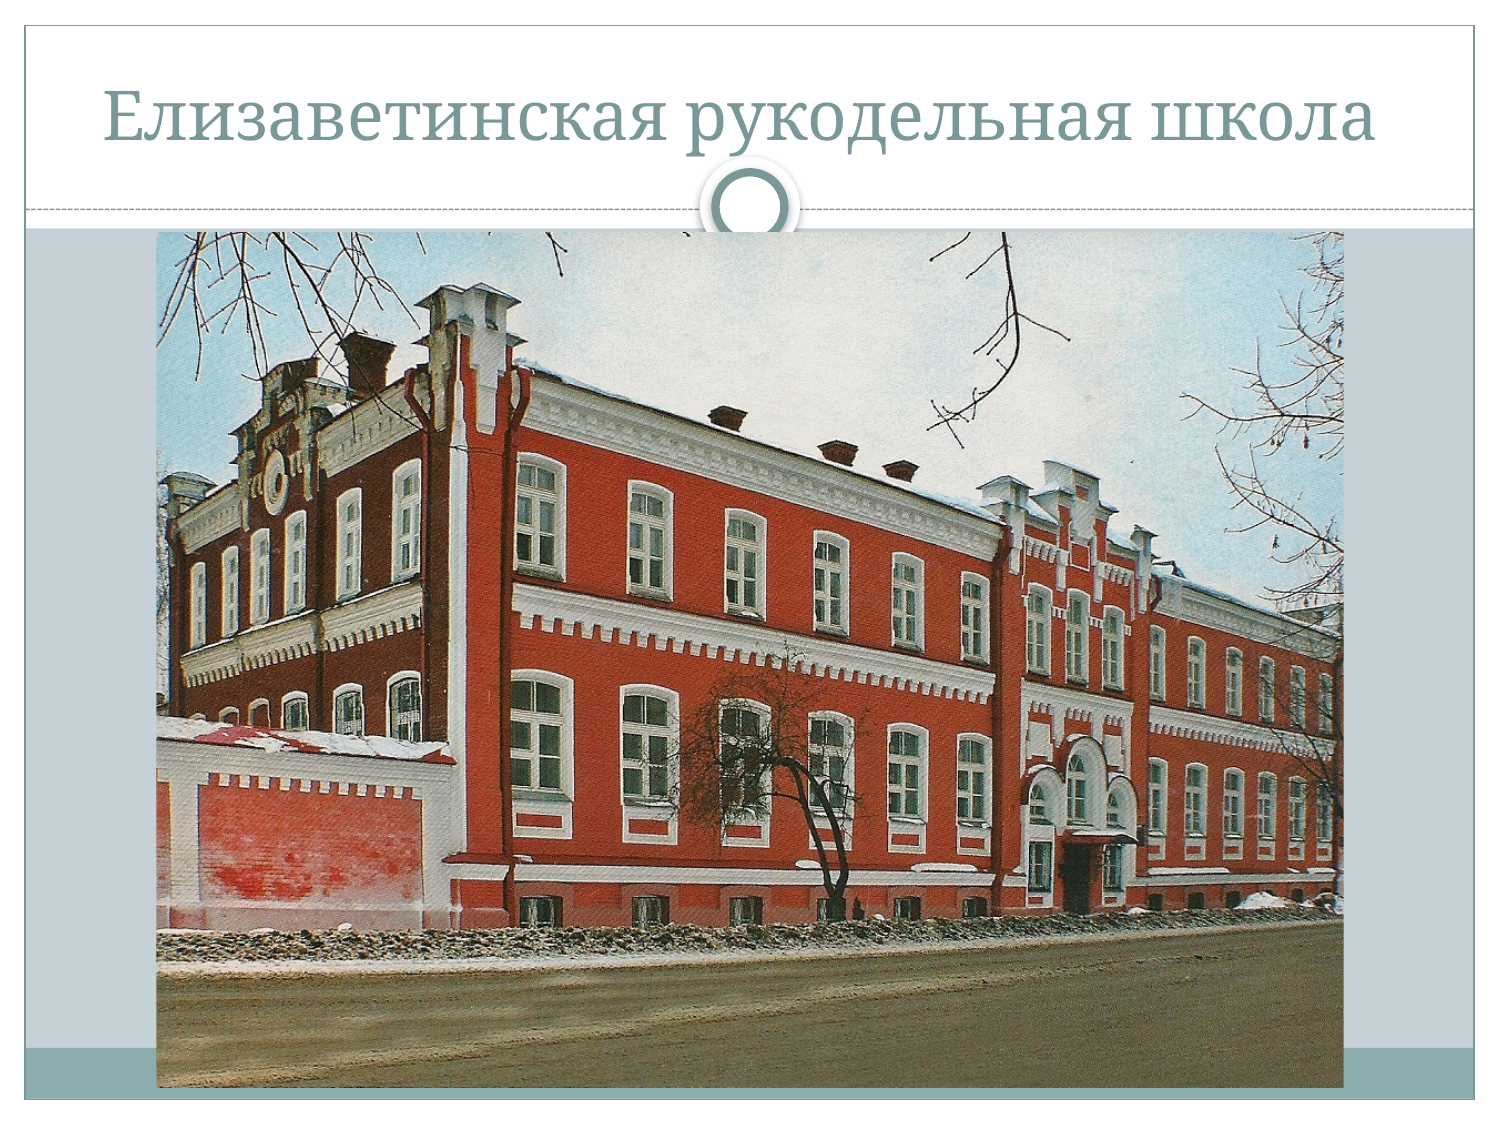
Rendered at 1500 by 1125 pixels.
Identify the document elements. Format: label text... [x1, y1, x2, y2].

picture [156, 232, 1344, 1088]
title Елизаветинская рукодельная школа [49, 37, 1450, 162]
